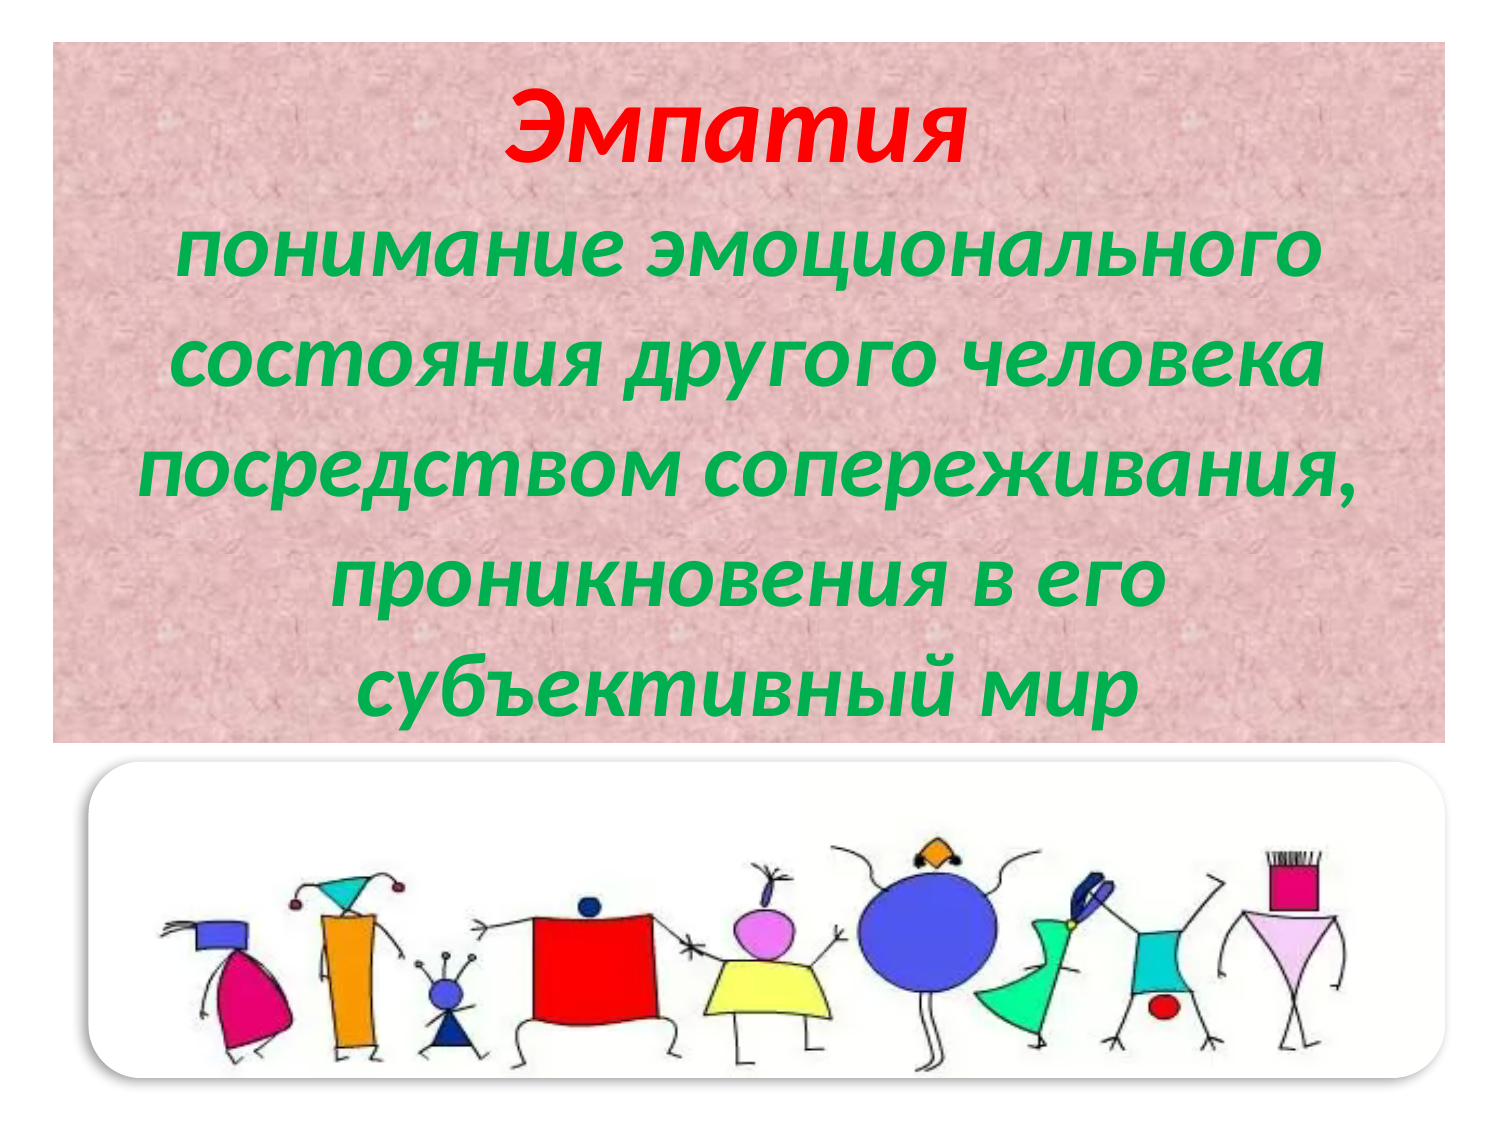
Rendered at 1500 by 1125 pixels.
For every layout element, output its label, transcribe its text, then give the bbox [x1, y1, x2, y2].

picture [88, 761, 1446, 1079]
text_box Эмпатия понимание эмоционального состояния другого человека посредством сопереживания, проникновения в его субъективный мир [53, 42, 1445, 743]
